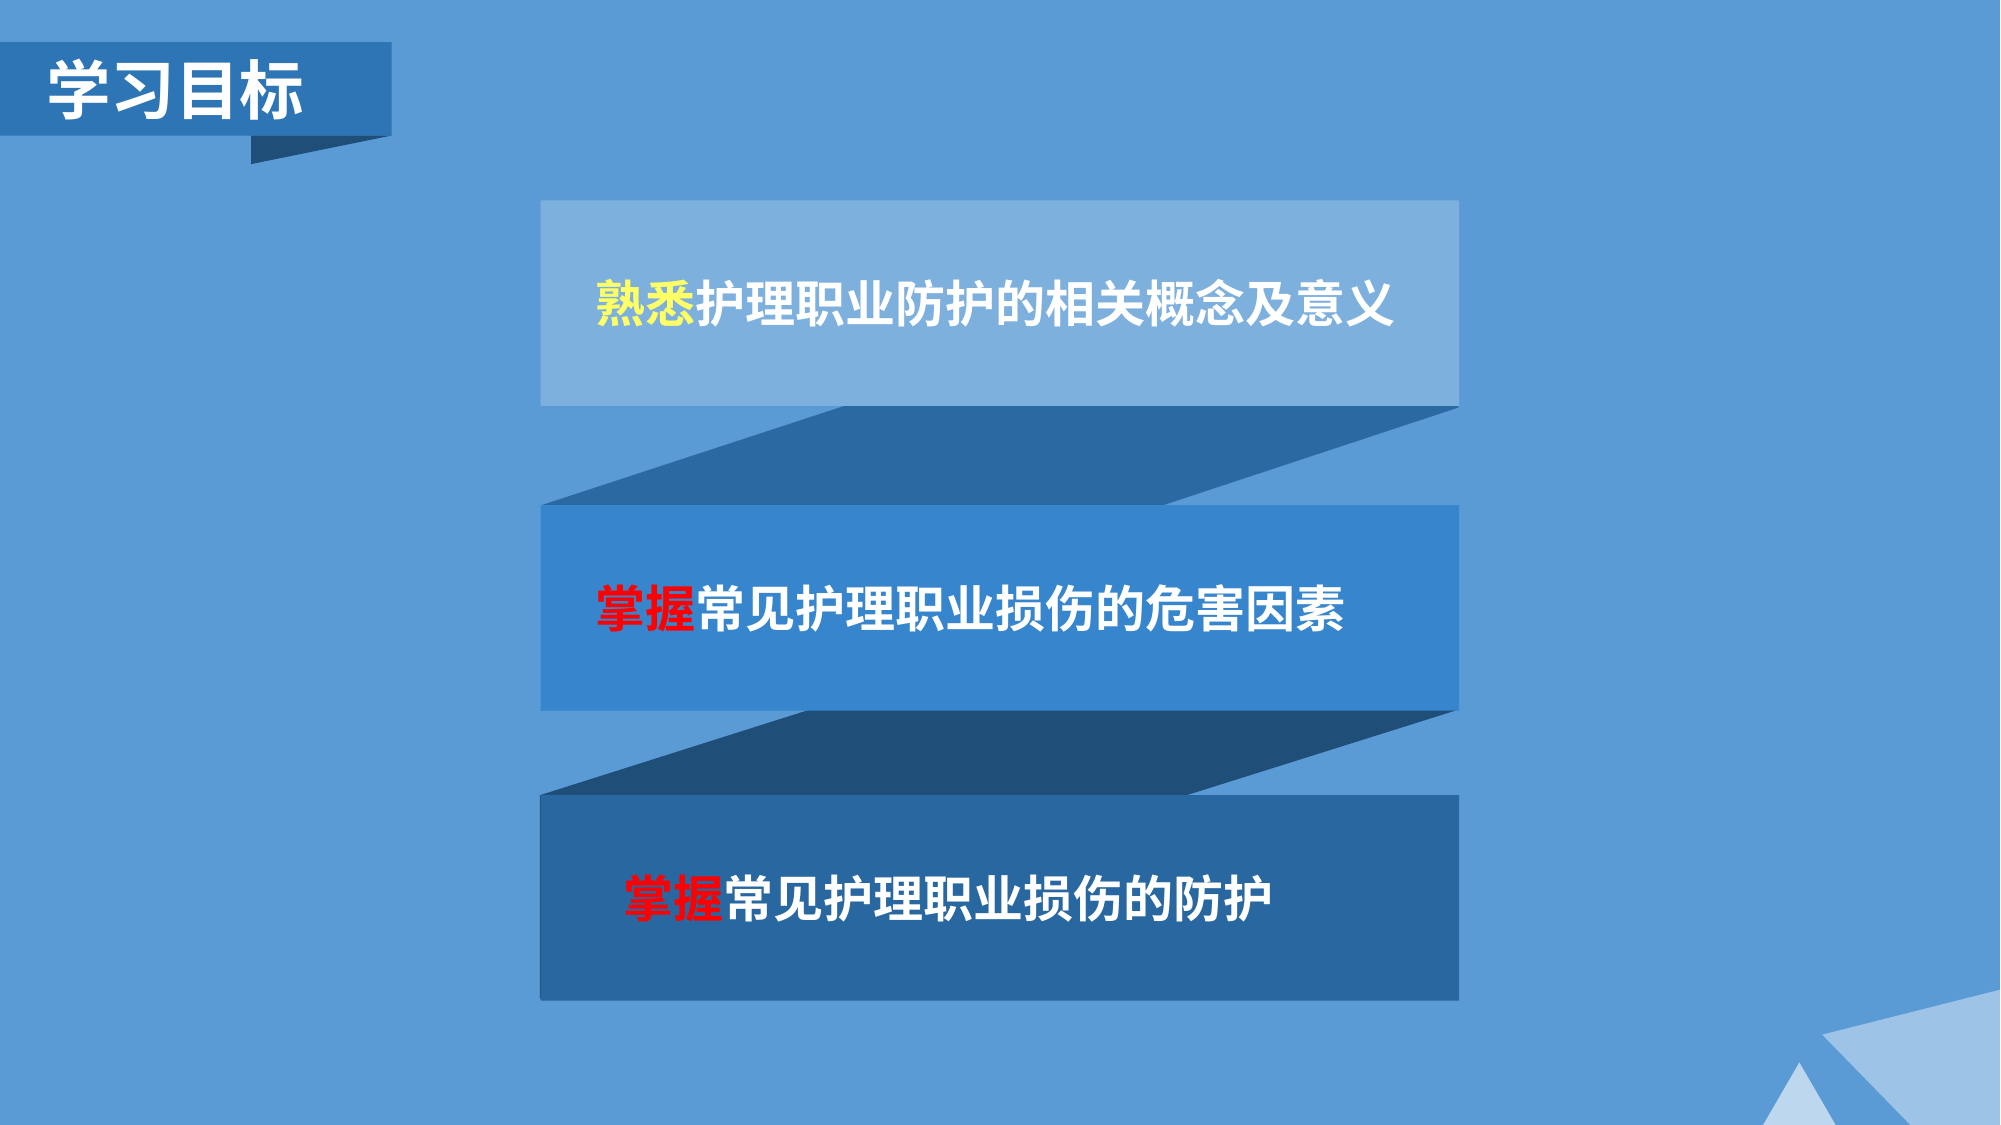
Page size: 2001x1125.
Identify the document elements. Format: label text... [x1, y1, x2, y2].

text_box [538, 712, 1455, 1001]
text_box 掌握常见护理职业损伤的危害因素 [580, 570, 1501, 645]
text_box [541, 407, 1460, 504]
text_box 熟悉护理职业防护的相关概念及意义 [580, 265, 1419, 341]
text_box [540, 504, 1460, 712]
text_box [540, 794, 1460, 1002]
text_box [1761, 1060, 1837, 1125]
text_box [0, 41, 393, 137]
text_box [540, 199, 1460, 407]
text_box [250, 134, 392, 166]
text_box 掌握常见护理职业损伤的防护 [580, 860, 1318, 935]
text_box 学习目标 [31, 42, 345, 135]
text_box [1820, 988, 2000, 1125]
